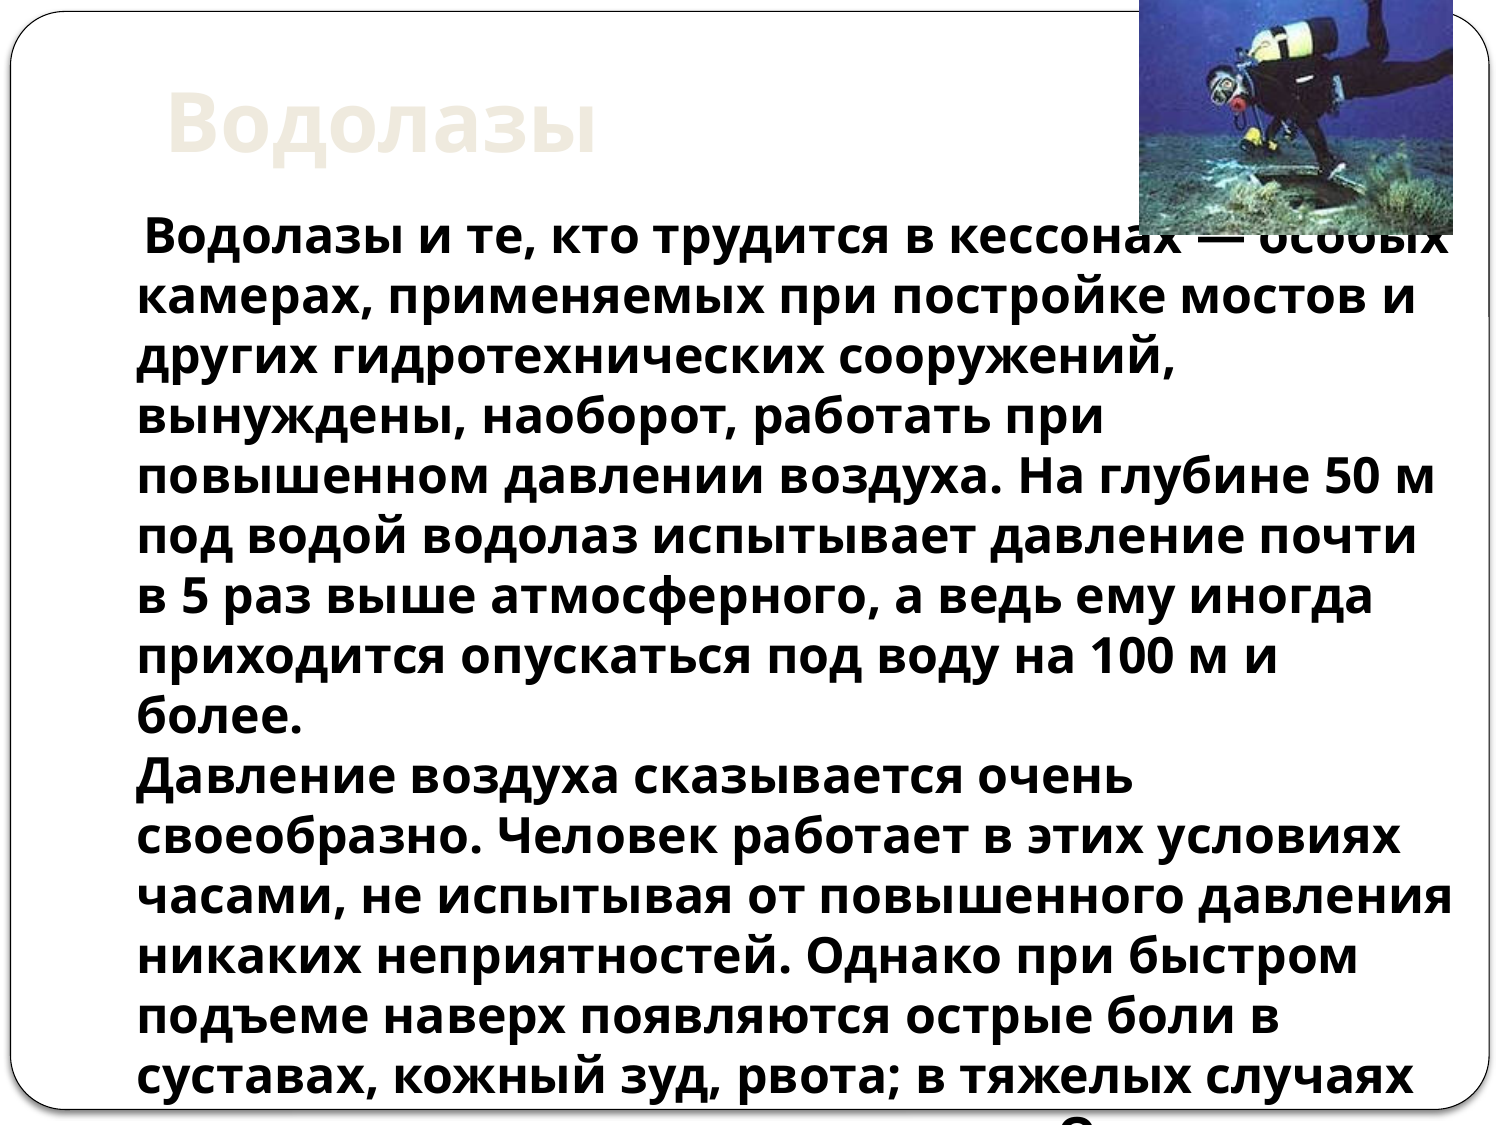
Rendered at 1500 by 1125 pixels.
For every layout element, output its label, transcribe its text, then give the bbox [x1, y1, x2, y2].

picture [1139, 0, 1453, 235]
title Водолазы [150, 45, 1133, 185]
list Водолазы и те, кто трудится в кессонах — особых камерах, применяемых при постройке мостов и других гидротехнических сооружений, вынуждены, наоборот, работать при повышенном давлении воздуха. На глубине 50 м под водой водолаз испытывает давление почти в 5 раз выше атмосферного, а ведь ему иногда приходится опускаться под воду на 100 м и более. Давление воздуха сказывается очень своеобразно. Человек работает в этих условиях часами, не испытывая от повышенного давления никаких неприятностей. Однако при быстром подъеме наверх появляются острые боли в суставах, кожный зуд, рвота; в тяжелых случаях отмечались смертельные исходы. Отчего это происходит? [76, 196, 1471, 988]
